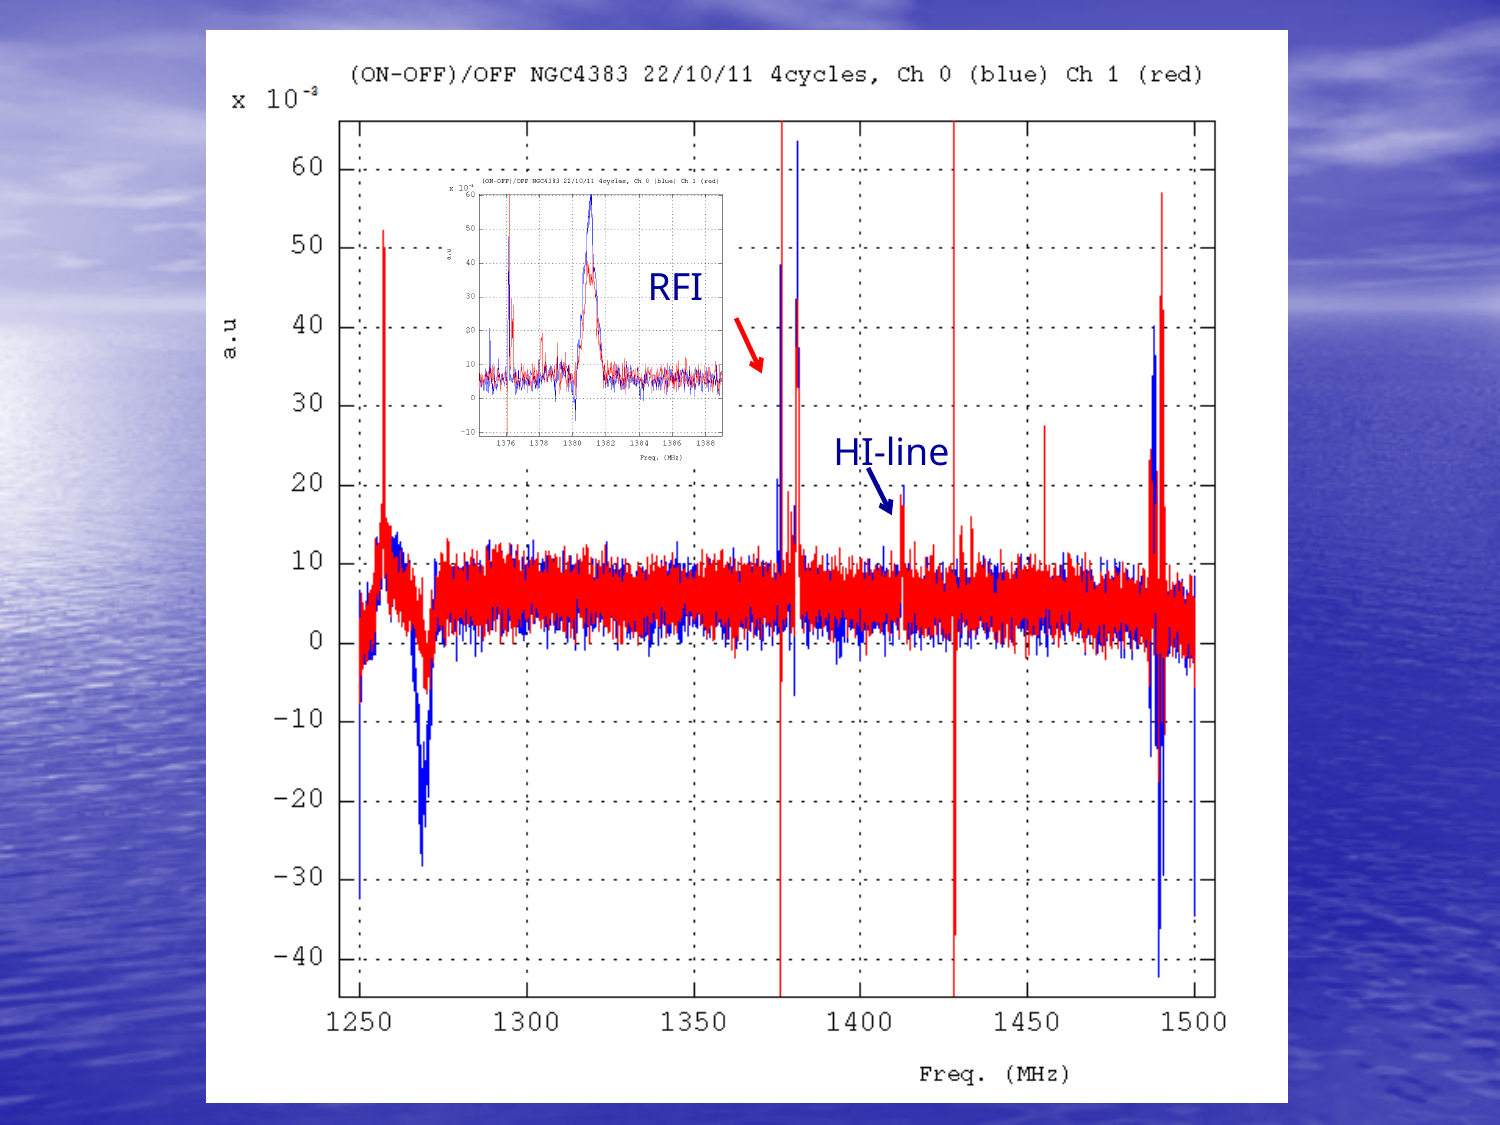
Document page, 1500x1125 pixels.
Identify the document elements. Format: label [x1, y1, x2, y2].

text_box [735, 317, 763, 374]
text_box [867, 467, 892, 516]
picture [206, 30, 1289, 1103]
